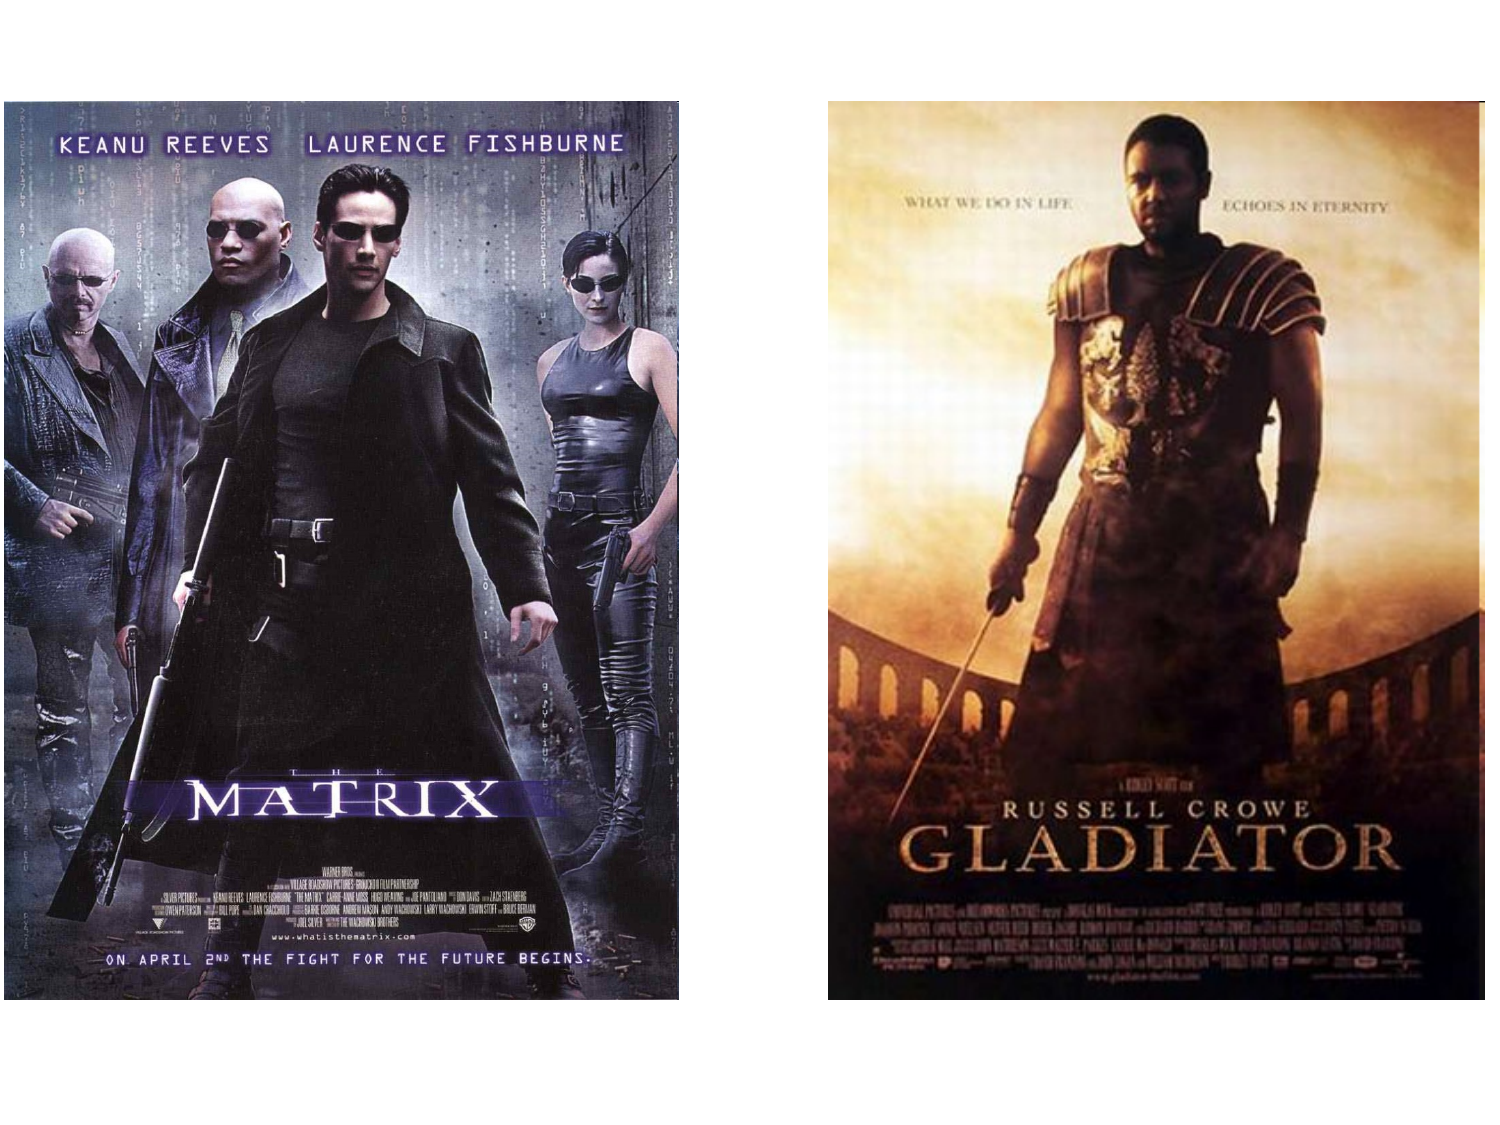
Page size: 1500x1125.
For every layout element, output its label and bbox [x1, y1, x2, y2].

list [827, 101, 1485, 1001]
list [4, 101, 679, 1001]
